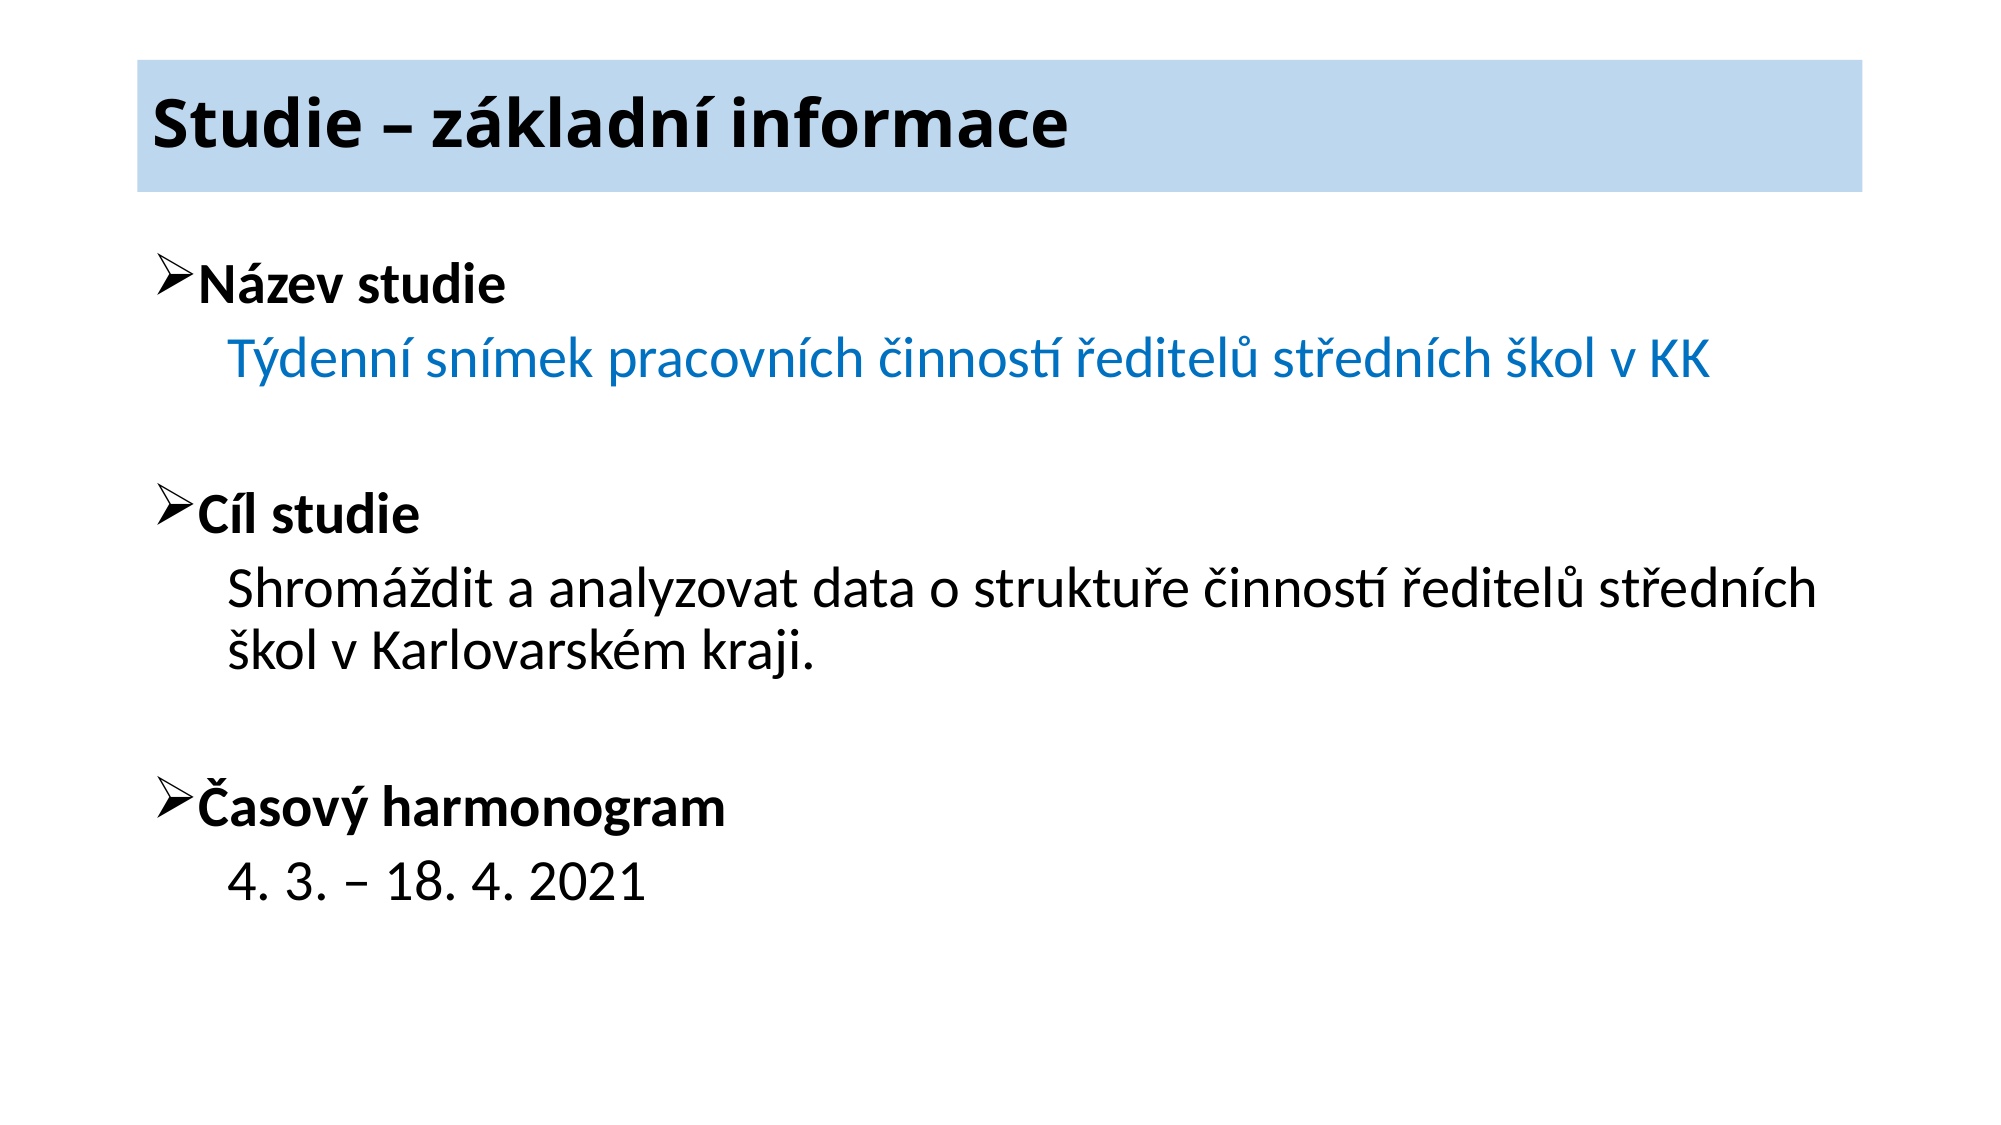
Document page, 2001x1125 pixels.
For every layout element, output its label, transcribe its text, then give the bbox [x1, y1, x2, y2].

title Studie – základní informace [137, 59, 1863, 192]
list Název studie Týdenní snímek pracovních činností ředitelů středních škol v KK Cíl studie Shromáždit a analyzovat data o struktuře činností ředitelů středních škol v Karlovarském kraji. Časový harmonogram 4. 3. – 18. 4. 2021 [137, 246, 1863, 1014]
